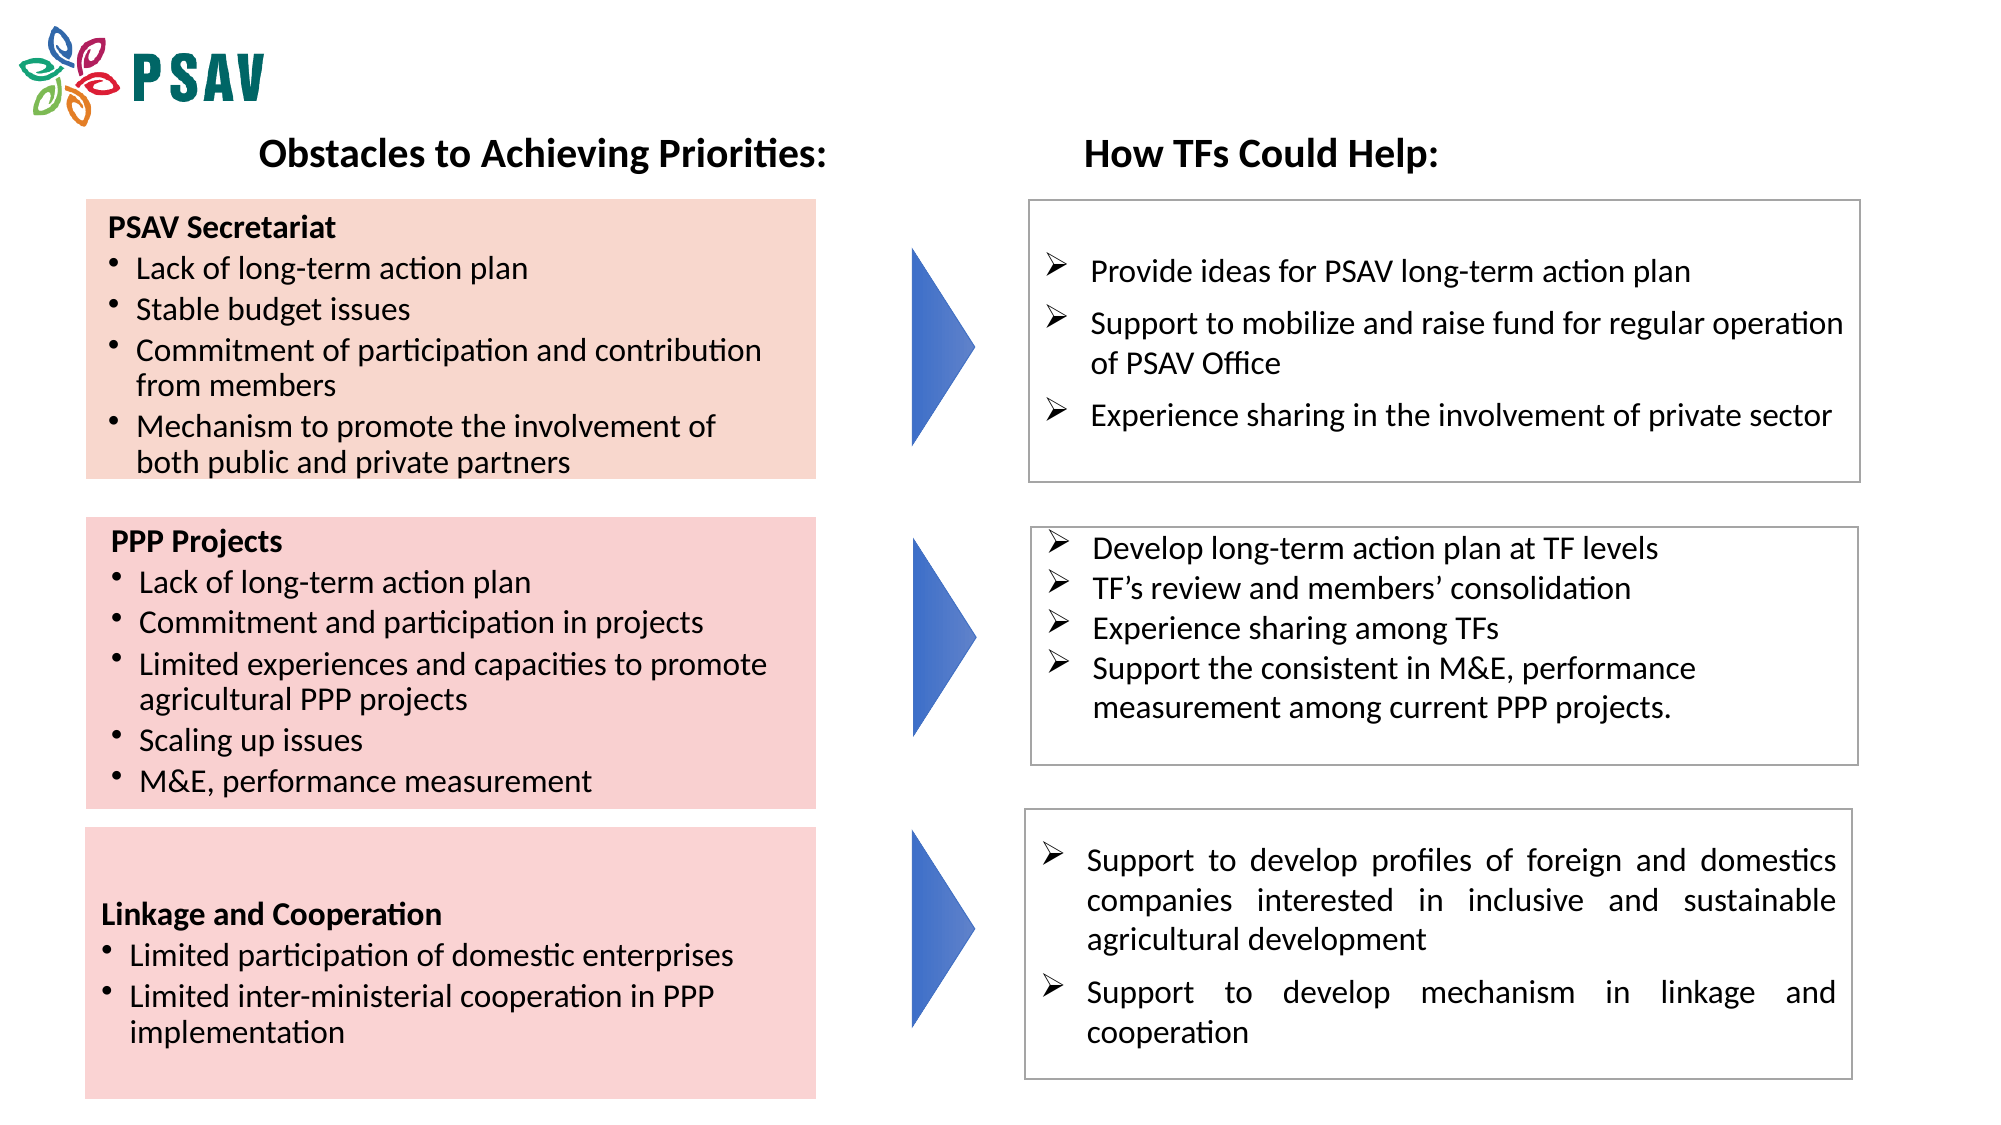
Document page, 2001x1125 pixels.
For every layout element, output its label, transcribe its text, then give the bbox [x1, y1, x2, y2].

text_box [87, 509, 815, 808]
text_box Provide ideas for PSAV long-term action plan Support to mobilize and raise fund for regular operation of PSAV Office Experience sharing in the involvement of private sector [1028, 199, 1861, 483]
text_box Obstacles to Achieving Priorities: [244, 118, 843, 184]
text_box [911, 247, 976, 447]
text_box [913, 537, 977, 737]
text_box Support to develop profiles of foreign and domestics companies interested in inclusive and sustainable agricultural development Support to develop mechanism in linkage and cooperation [1024, 808, 1853, 1080]
text_box [911, 829, 976, 1029]
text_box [85, 828, 815, 1099]
picture [18, 26, 270, 127]
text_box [86, 195, 815, 479]
text_box Develop long-term action plan at TF levels TF’s review and members’ consolidation Experience sharing among TFs Support the consistent in M&E, performance measurement among current PPP projects. [1030, 526, 1859, 766]
text_box How TFs Could Help: [1069, 118, 1455, 184]
